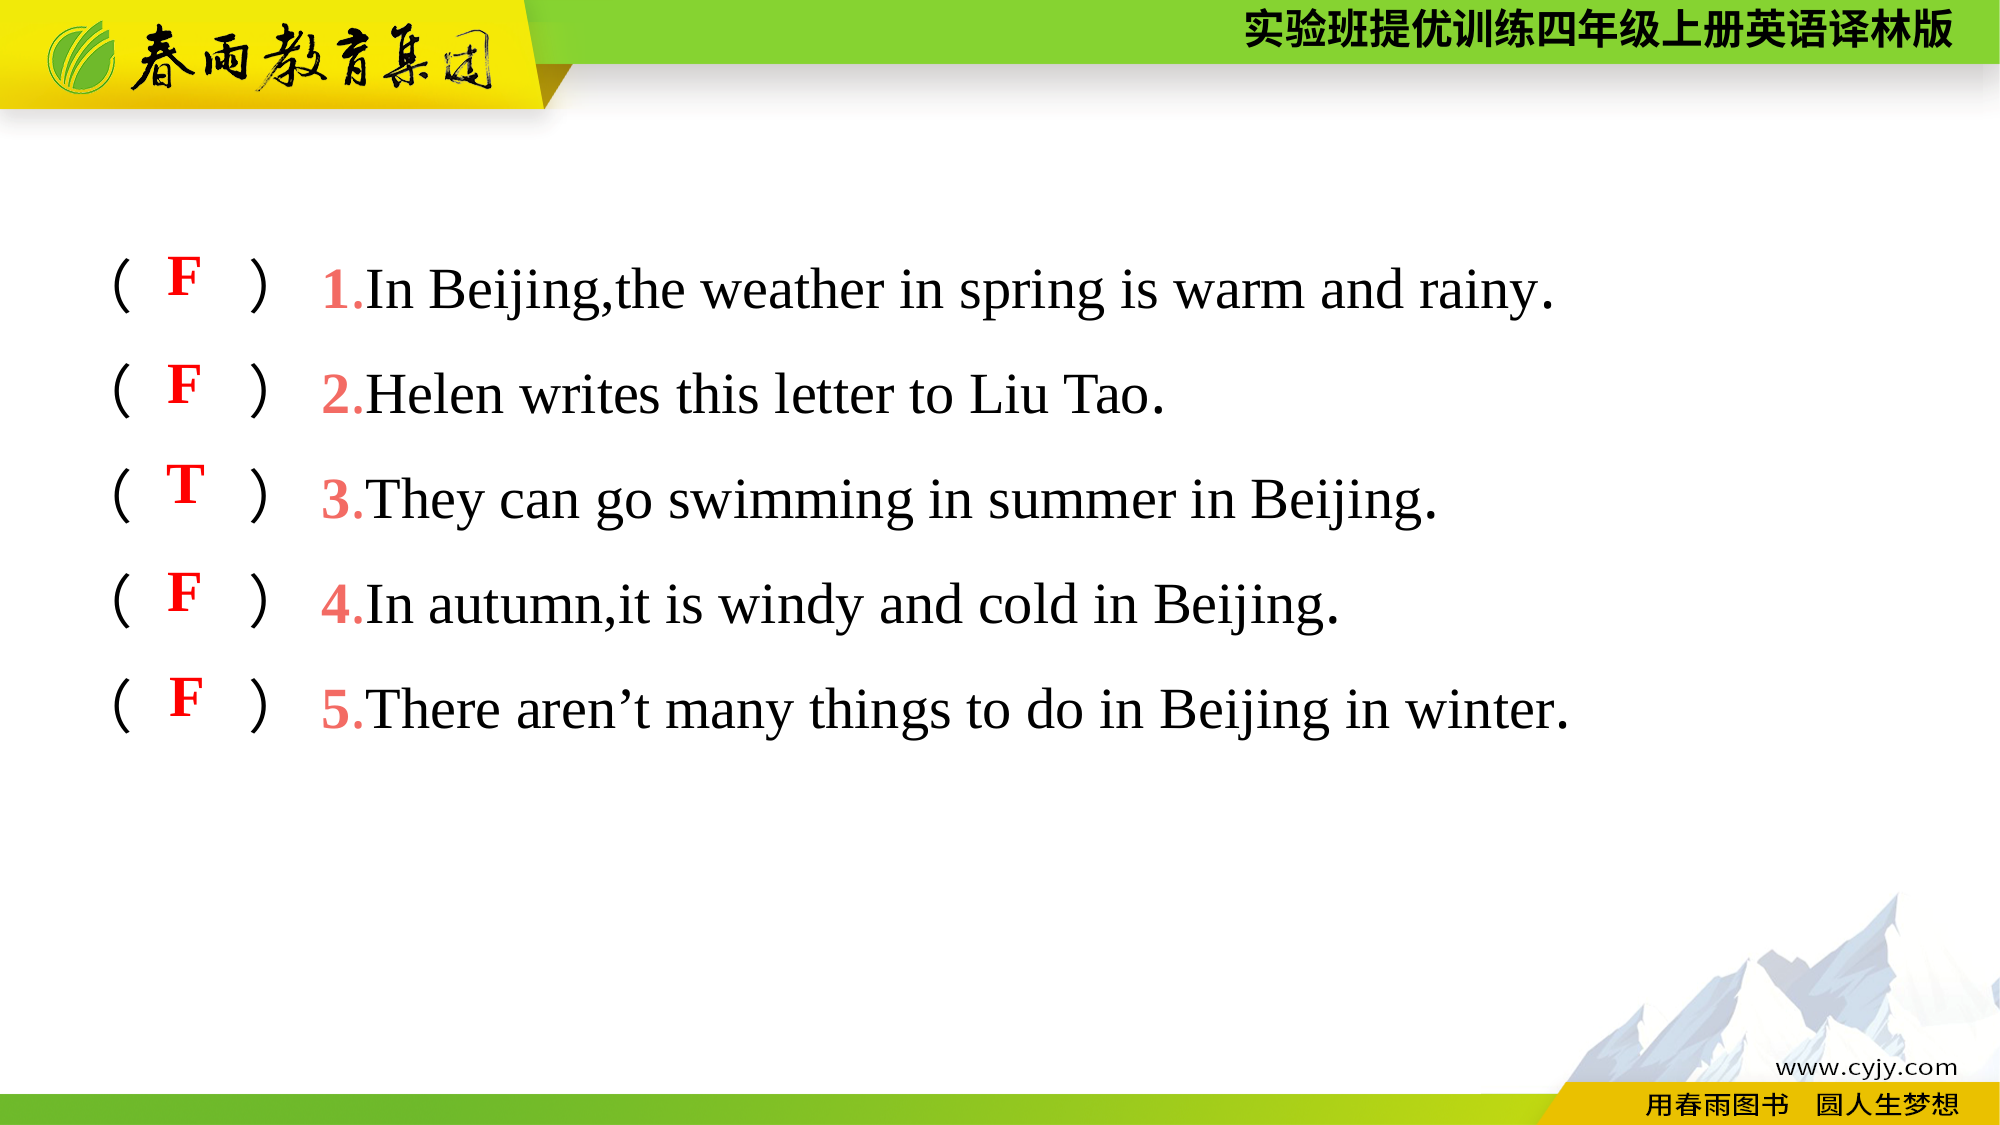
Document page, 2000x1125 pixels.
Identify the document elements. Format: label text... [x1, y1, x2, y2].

text_box F [152, 338, 219, 423]
picture [0, 0, 2000, 1125]
text_box F [152, 230, 219, 315]
text_box F [153, 545, 219, 631]
text_box T [151, 437, 220, 523]
text_box F [154, 651, 220, 736]
list （ ）1.In Beijing,the weather in spring is warm and rainy. （ ）2.Helen writes this letter to Liu Tao. （ ）3.They can go swimming in summer in Beijing. （ ）4.In autumn,it is windy and cold in Beijing. （ ）5.There aren’t many things to do in Beijing in winter. [59, 207, 1944, 740]
